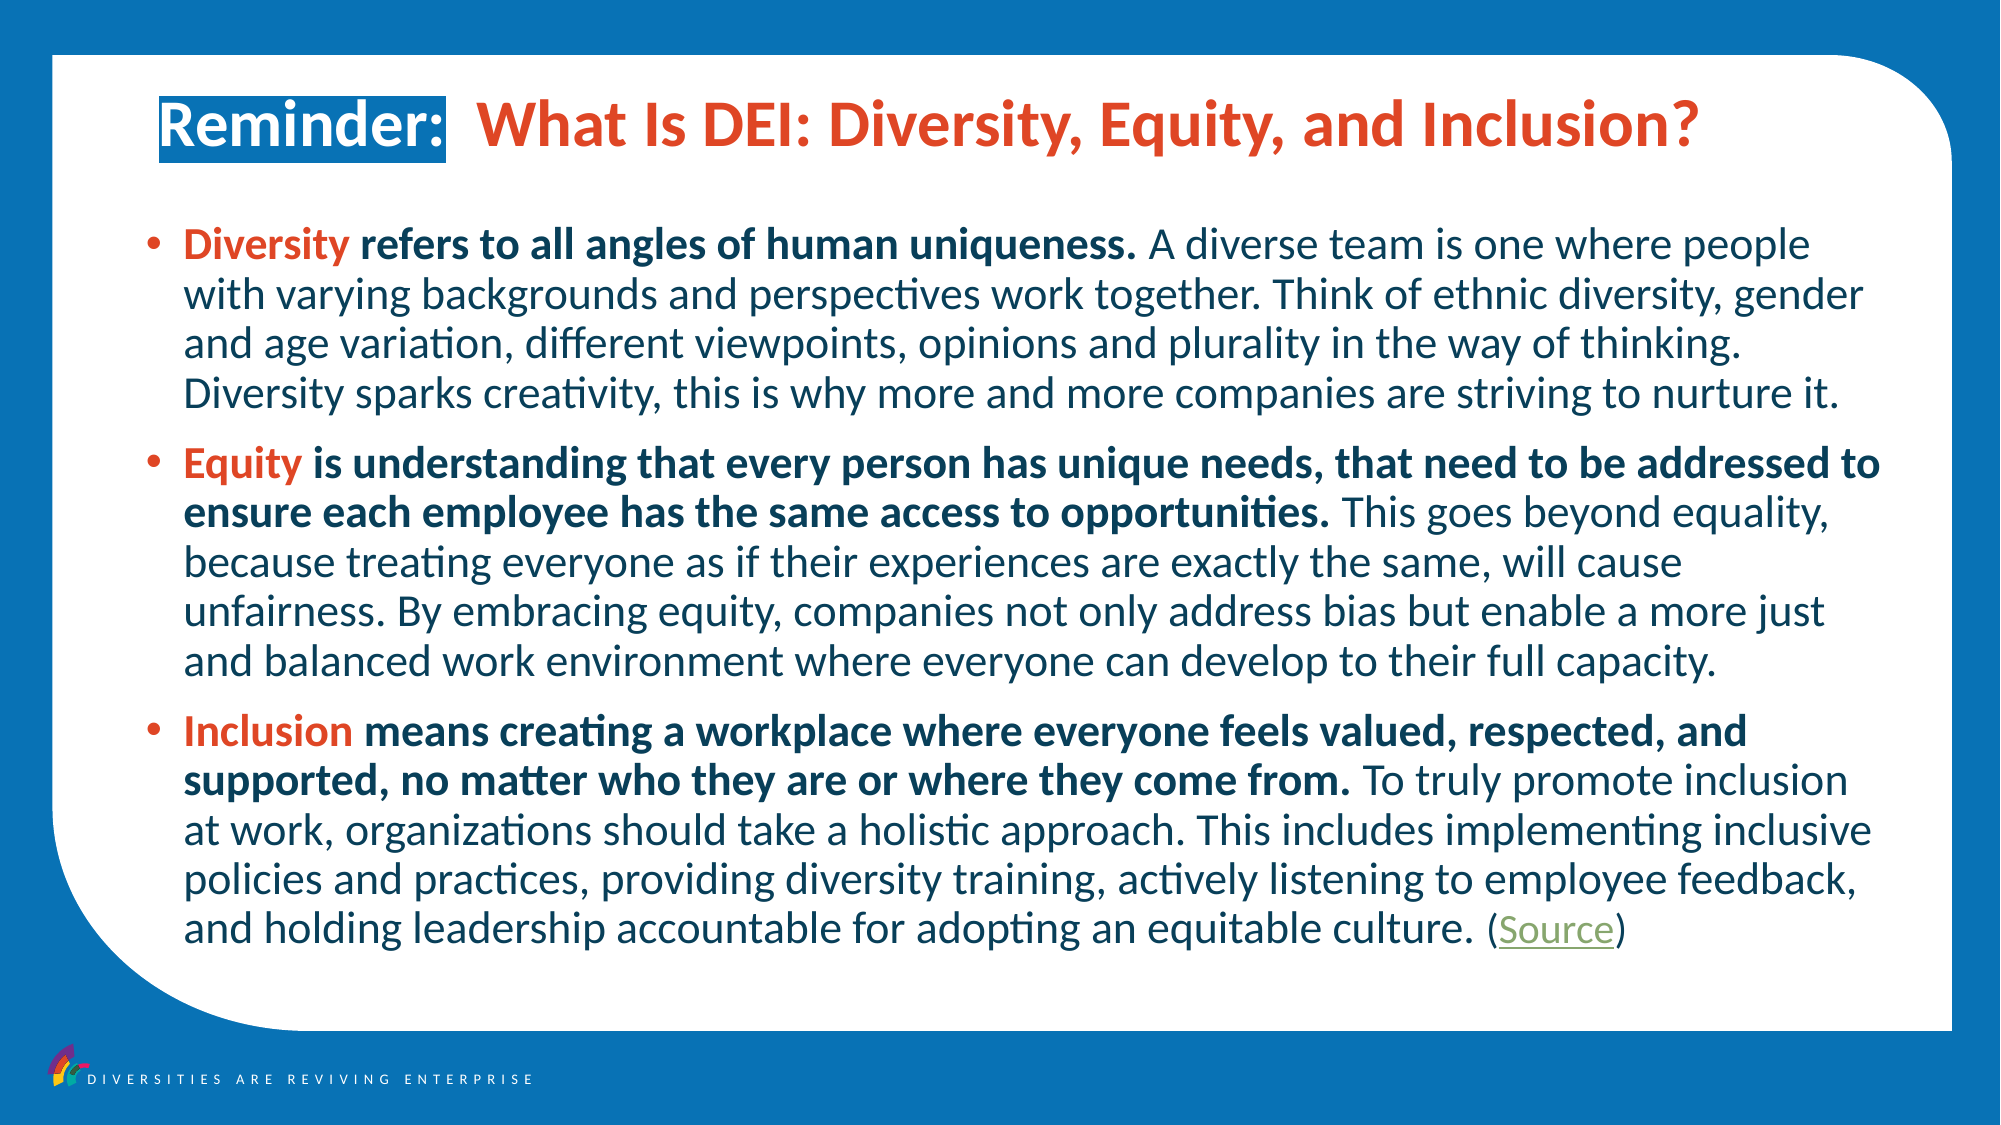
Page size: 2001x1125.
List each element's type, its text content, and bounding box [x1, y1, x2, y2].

list Reminder: What Is DEI: Diversity, Equity, and Inclusion? [143, 81, 1882, 213]
list Diversity refers to all angles of human uniqueness. A diverse team is one where people with varying backgrounds and perspectives work together. Think of ethnic diversity, gender and age variation, different viewpoints, opinions and plurality in the way of thinking. Diversity sparks creativity, this is why more and more companies are striving to nurture it. Equity is understanding that every person has unique needs, that need to be addressed to ensure each employee has the same access to opportunities. This goes beyond equality, because treating everyone as if their experiences are exactly the same, will cause unfairness. By embracing equity, companies not only address bias but enable a more just and balanced work environment where everyone can develop to their full capacity. Inclusion means creating a workplace where everyone feels valued, respected, and supported, no matter who they are or where they come from. To truly promote inclusion at work, organizations should take a holistic approach. This includes implementing inclusive policies and practices, providing diversity training, actively listening to employee feedback, and holding leadership accountable for adopting an equitable culture. (Source) [130, 212, 1901, 845]
